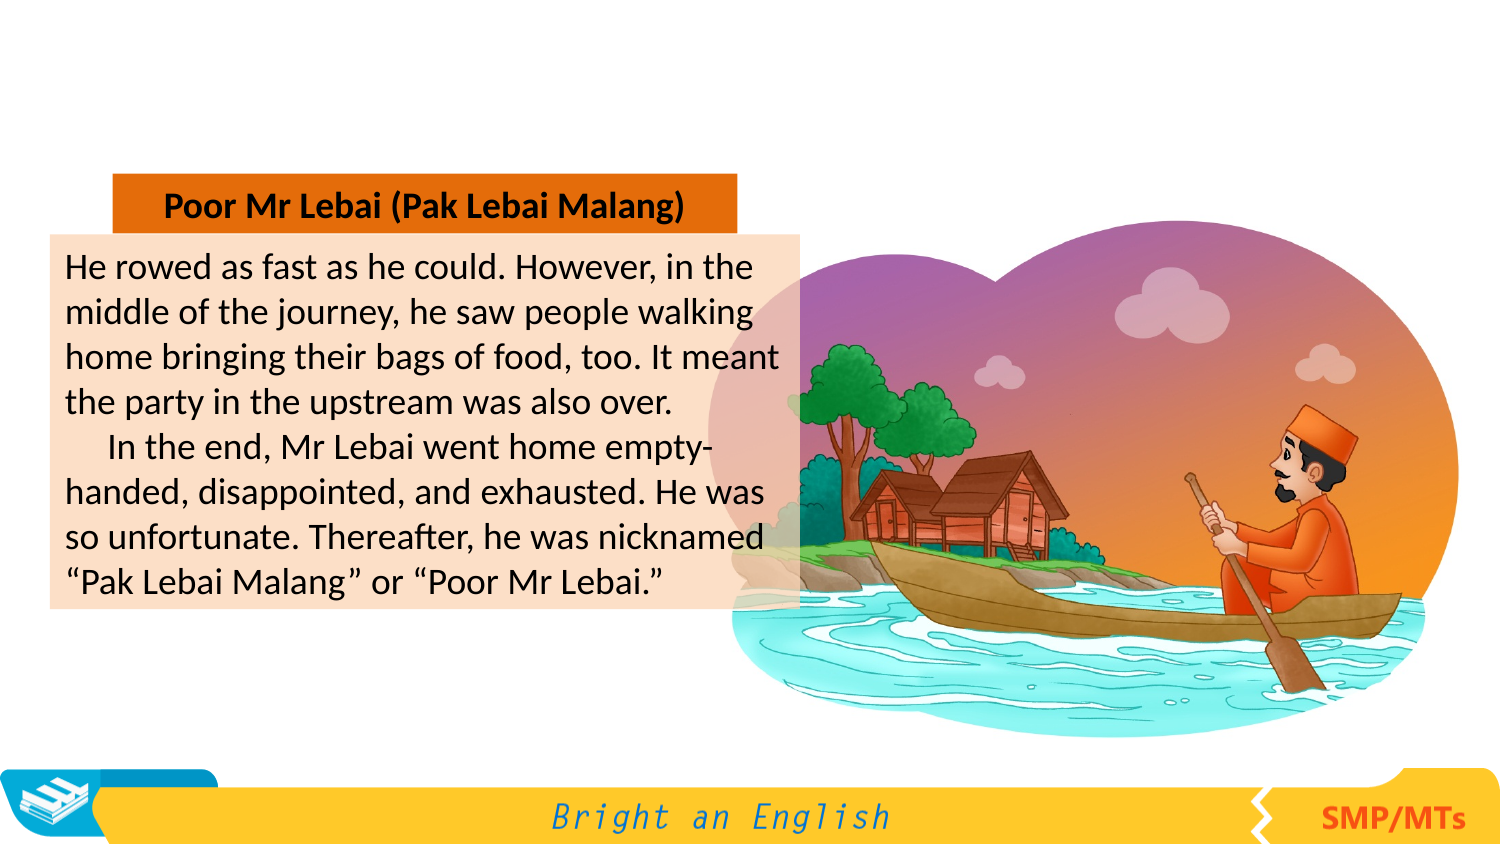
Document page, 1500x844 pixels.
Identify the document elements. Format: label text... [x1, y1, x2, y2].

text_box Poor Mr Lebai (Pak Lebai Malang) [112, 173, 683, 234]
picture [0, 768, 1500, 844]
picture [686, 171, 1479, 761]
text_box He rowed as fast as he could. However, in the middle of the journey, he saw people walking home bringing their bags of food, too. It meant the party in the upstream was also over. In the end, Mr Lebai went home empty-handed, disappointed, and exhausted. He was so unfortunate. Thereafter, he was nicknamed “Pak Lebai Malang” or “Poor Mr Lebai.” [49, 234, 681, 610]
picture [20, 778, 88, 823]
